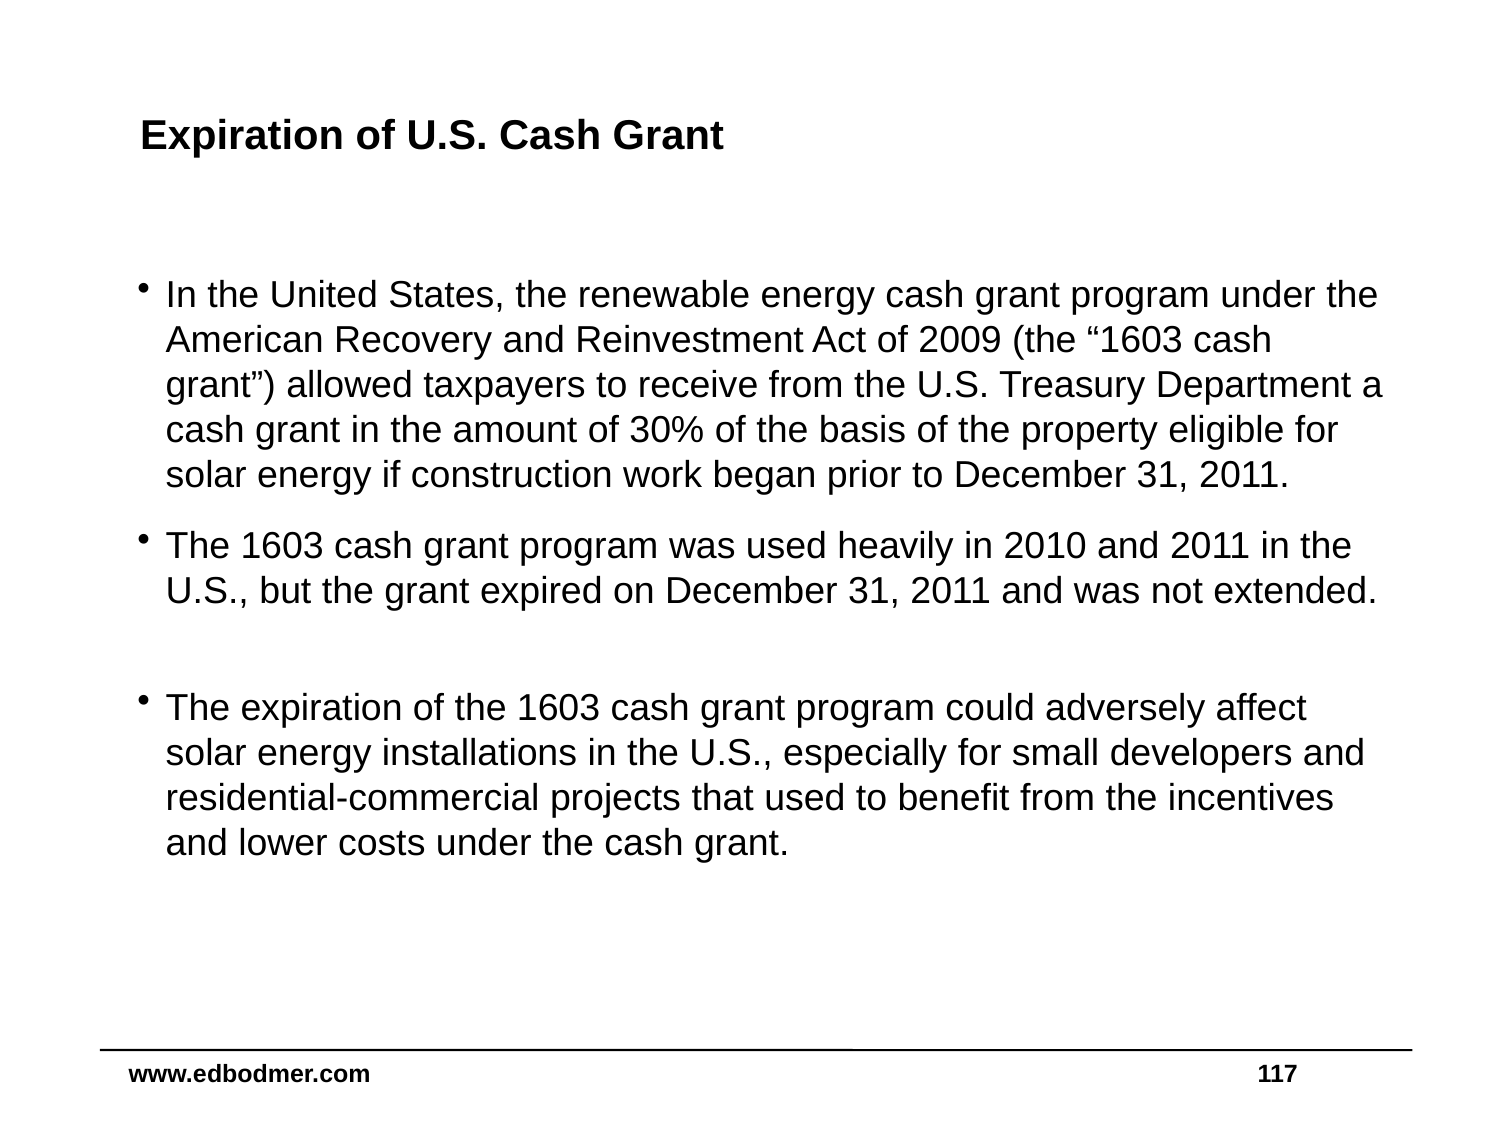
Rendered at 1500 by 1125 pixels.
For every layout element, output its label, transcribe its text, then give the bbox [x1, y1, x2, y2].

title Expiration of U.S. Cash Grant [124, 99, 1288, 226]
list In the United States, the renewable energy cash grant program under the American Recovery and Reinvestment Act of 2009 (the “1603 cash grant”) allowed taxpayers to receive from the U.S. Treasury Department a cash grant in the amount of 30% of the basis of the property eligible for solar energy if construction work began prior to December 31, 2011. The 1603 cash grant program was used heavily in 2010 and 2011 in the U.S., but the grant expired on December 31, 2011 and was not extended. The expiration of the 1603 cash grant program could adversely affect solar energy installations in the U.S., especially for small developers and residential-commercial projects that used to benefit from the incentives and lower costs under the cash grant. [112, 262, 1401, 1026]
